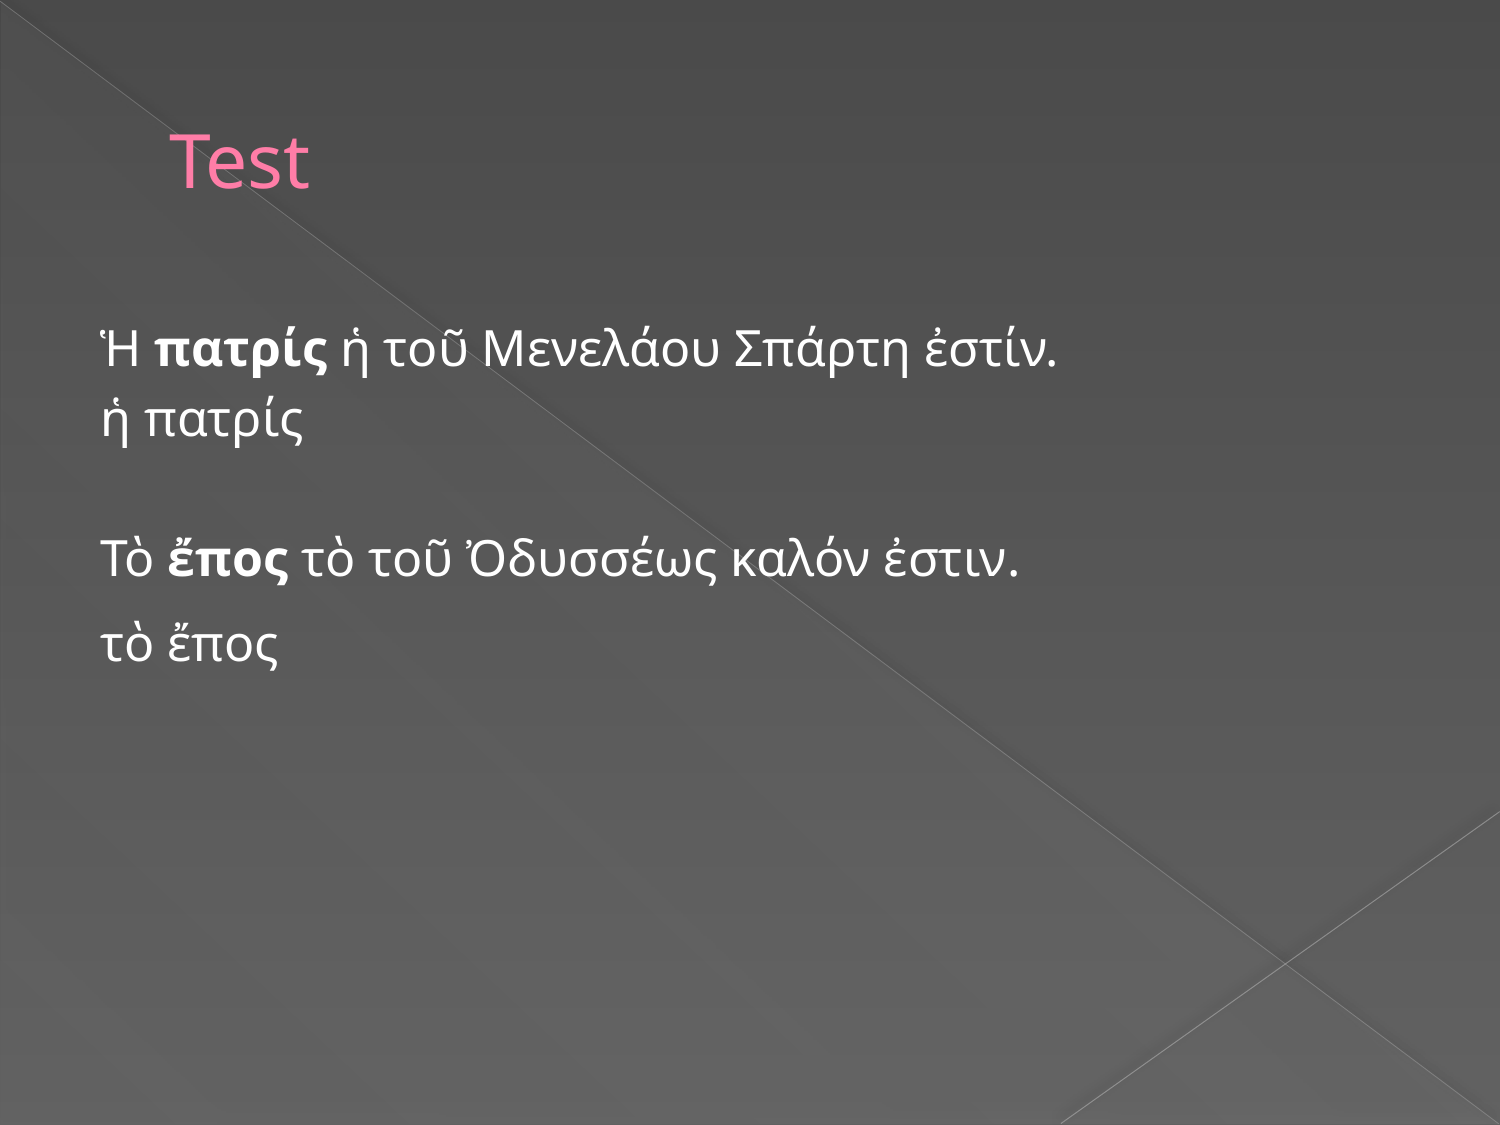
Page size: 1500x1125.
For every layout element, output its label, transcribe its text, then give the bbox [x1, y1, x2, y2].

list Ἡ πατρίς ἡ τοῦ Μενελάου Σπάρτη ἐστίν. ἡ πατρίς Τὸ ἔπος τὸ τοῦ Ὀδυσσέως καλόν ἐστιν. τὸ ἔπος [75, 308, 1425, 1059]
title Test [75, 43, 1425, 274]
